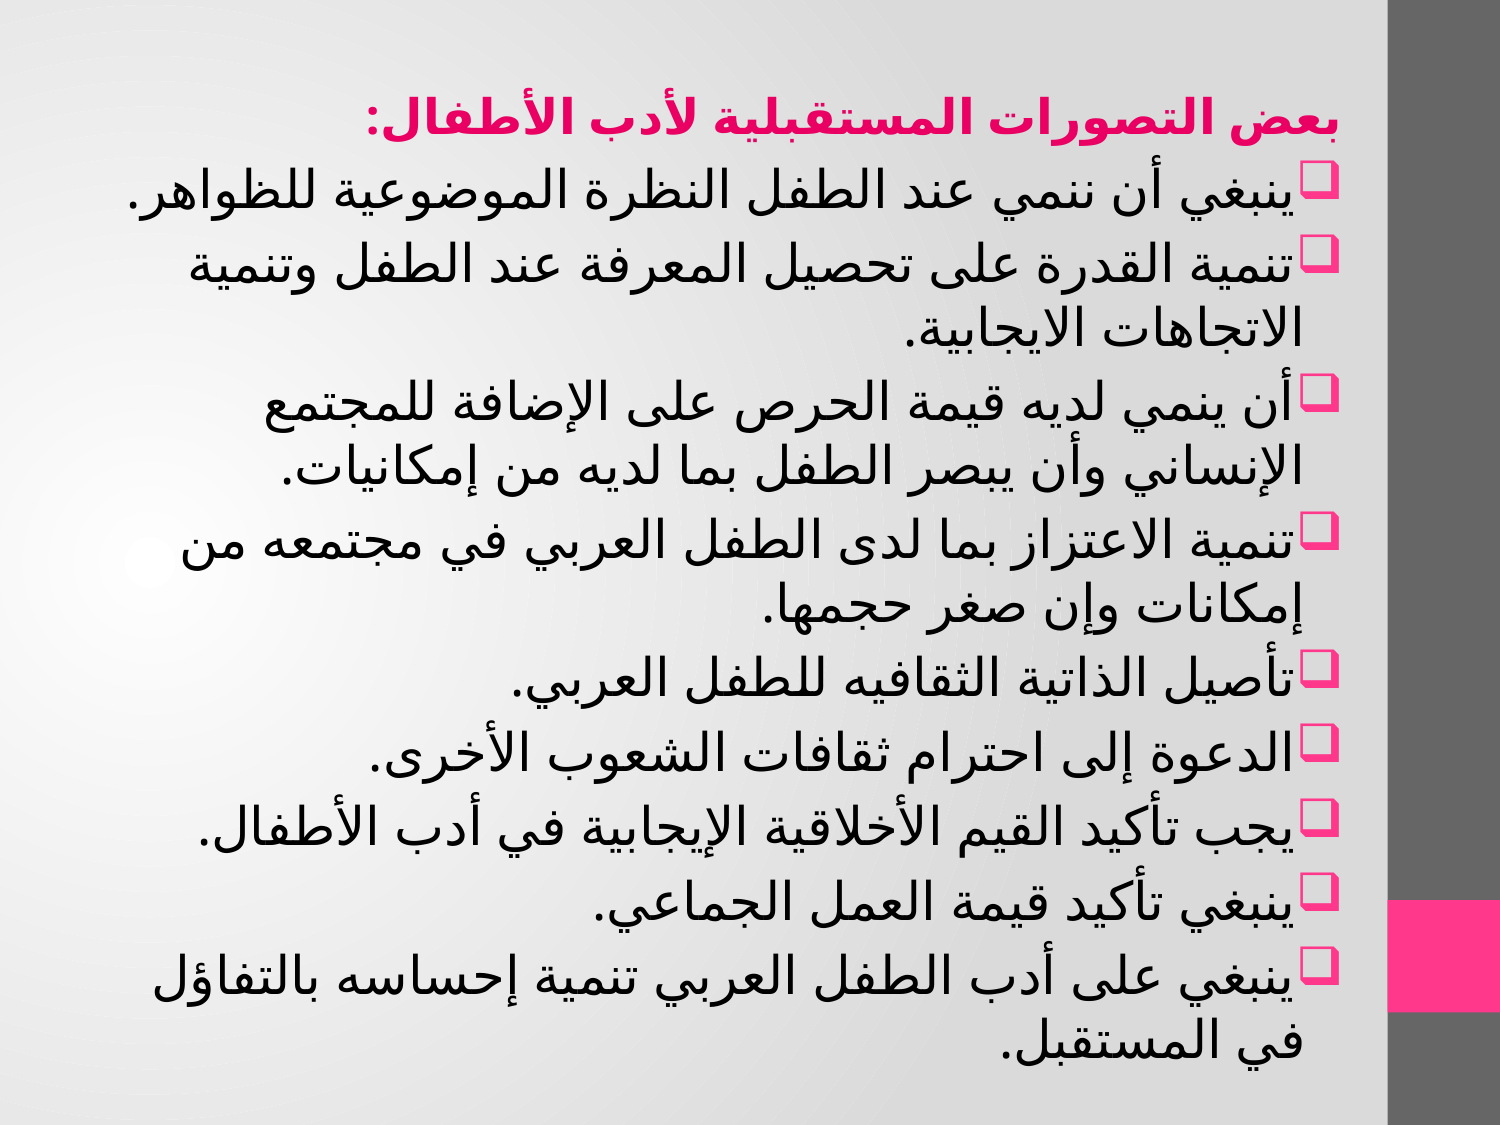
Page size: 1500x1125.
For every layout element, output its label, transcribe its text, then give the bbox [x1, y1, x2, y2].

list بعض التصورات المستقبلية لأدب الأطفال: ينبغي أن ننمي عند الطفل النظرة الموضوعية للظواهر. تنمية القدرة على تحصيل المعرفة عند الطفل وتنمية الاتجاهات الايجابية. أن ينمي لديه قيمة الحرص على الإضافة للمجتمع الإنساني وأن يبصر الطفل بما لديه من إمكانيات. تنمية الاعتزاز بما لدى الطفل العربي في مجتمعه من إمكانات وإن صغر حجمها. تأصيل الذاتية الثقافيه للطفل العربي. الدعوة إلى احترام ثقافات الشعوب الأخرى. يجب تأكيد القيم الأخلاقية الإيجابية في أدب الأطفال. ينبغي تأكيد قيمة العمل الجماعي. ينبغي على أدب الطفل العربي تنمية إحساسه بالتفاؤل في المستقبل. [53, 78, 1376, 1078]
